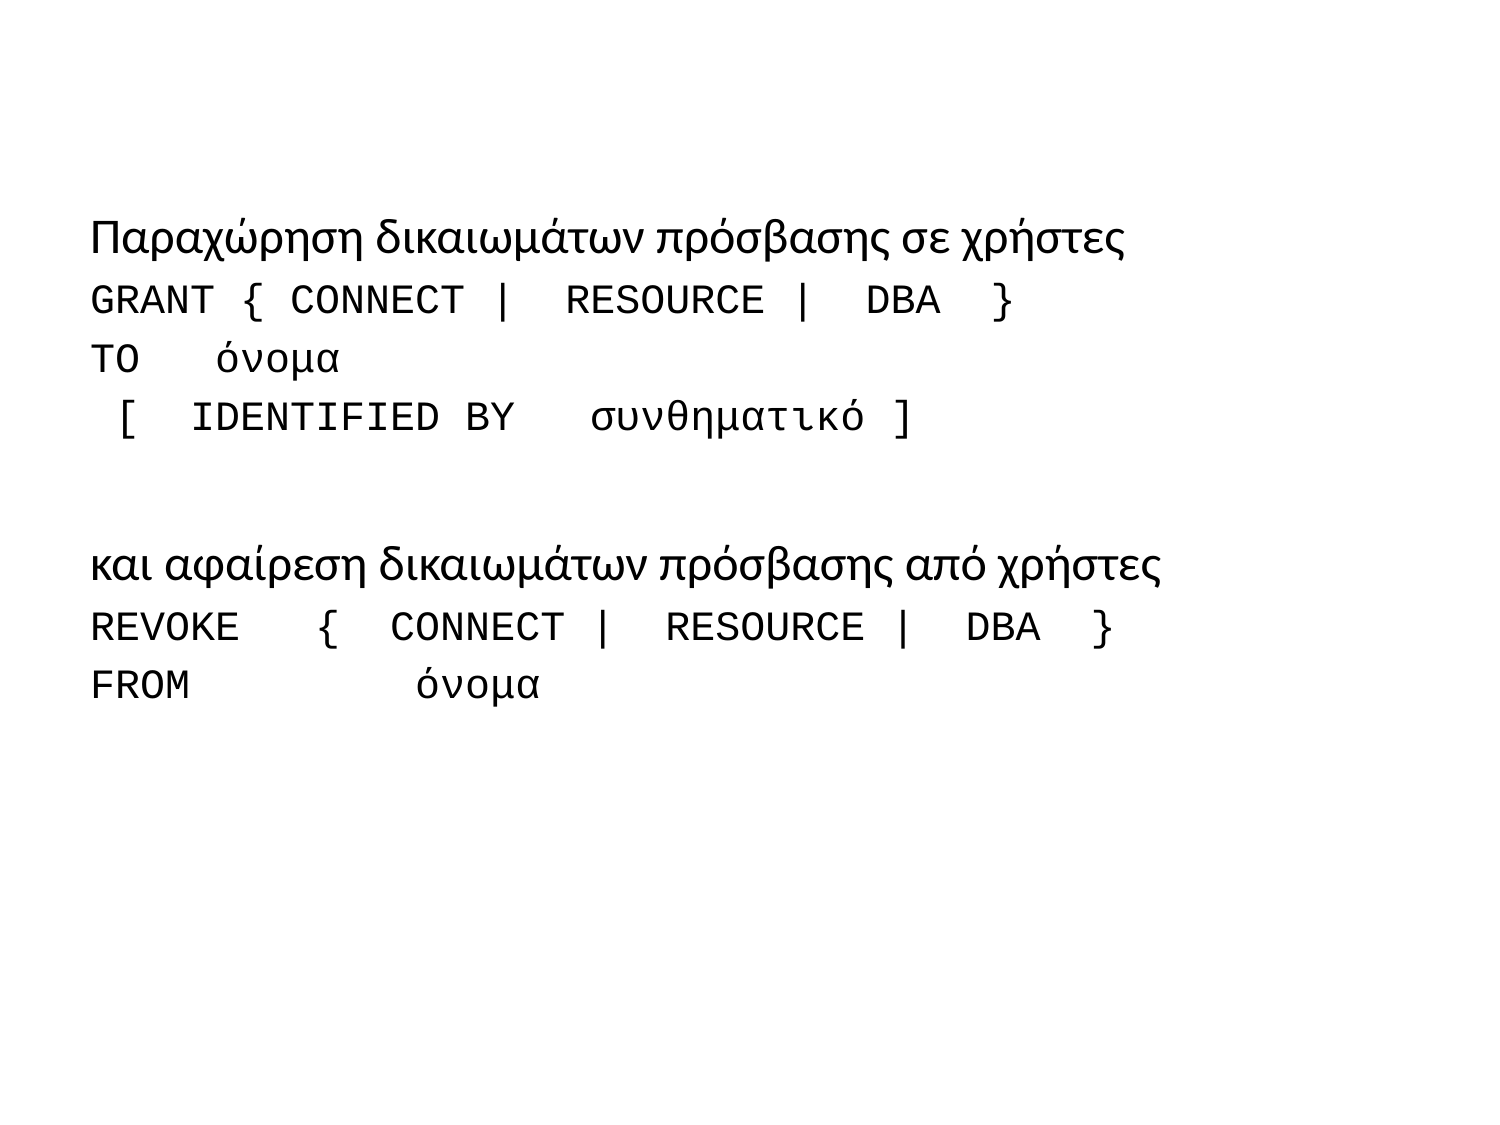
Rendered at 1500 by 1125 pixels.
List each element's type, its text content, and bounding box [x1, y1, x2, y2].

list Παραχώρηση δικαιωμάτων πρόσβασης σε χρήστες GRANT { CONNECT | RESOURCE | DBA } TO όνομα [ IDENTIFIED BY συνθηματικό ] και αφαίρεση δικαιωμάτων πρόσβασης από χρήστες REVOKE { CONNECT | RESOURCE | DBA } FROM όνομα [75, 196, 1459, 846]
